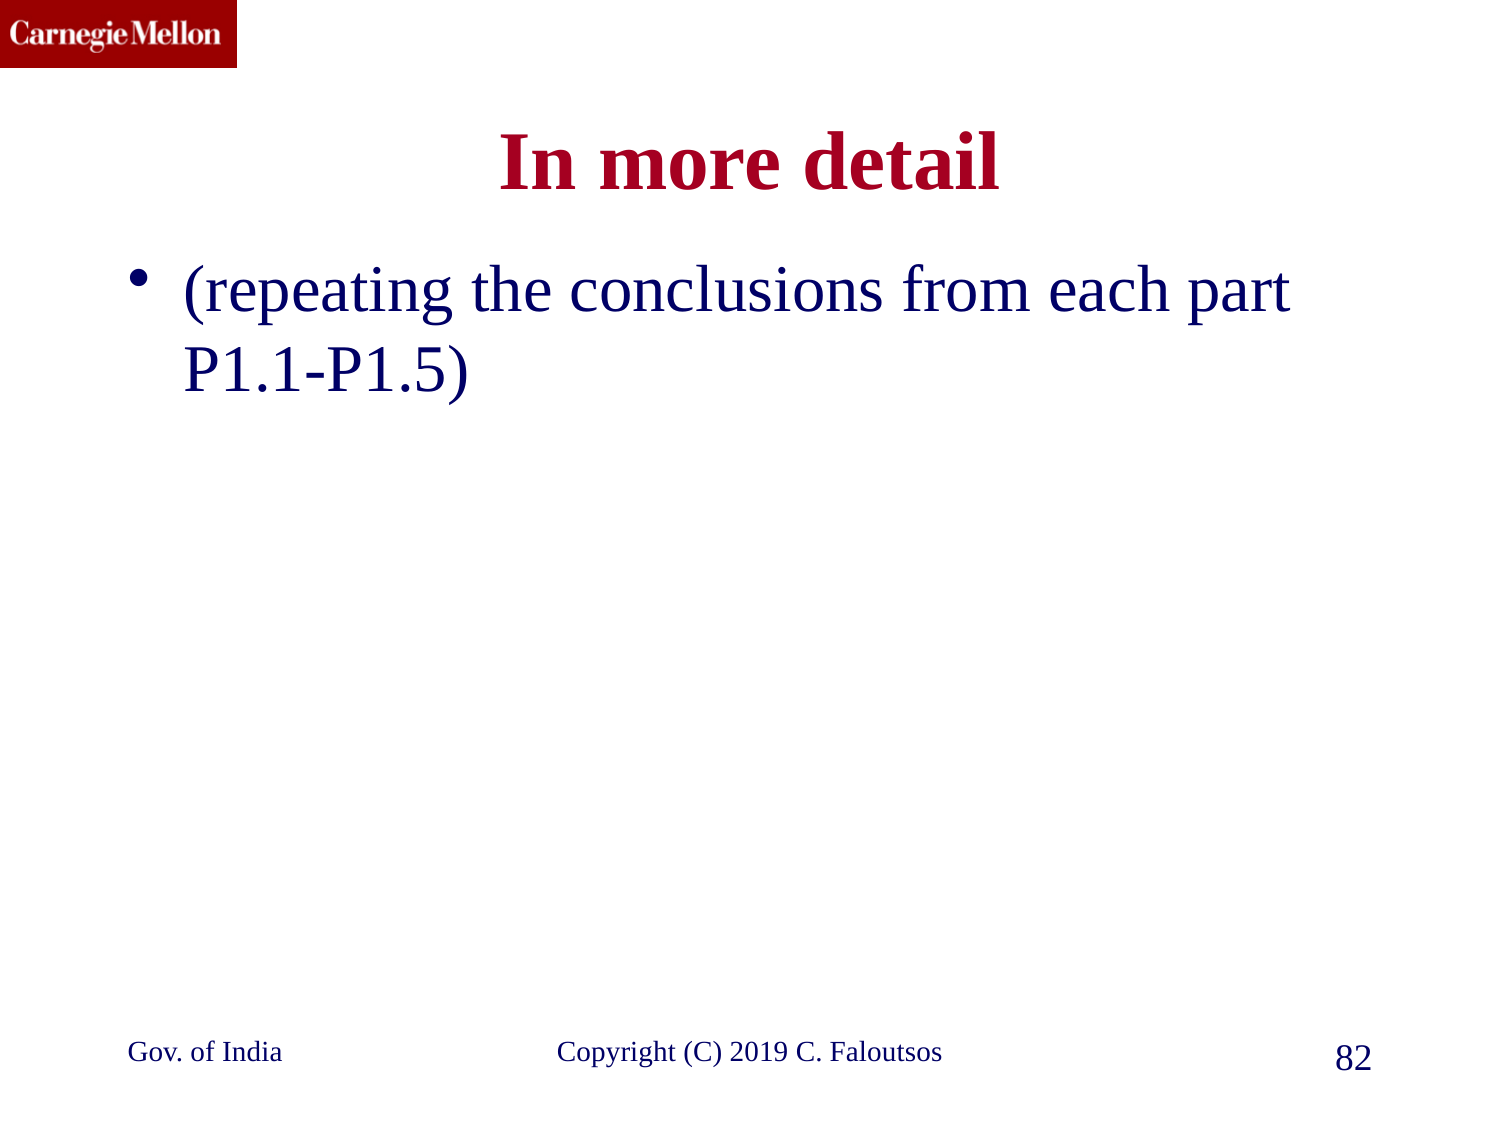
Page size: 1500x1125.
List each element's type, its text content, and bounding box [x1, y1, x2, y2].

slide_number Gov. of India [112, 1024, 426, 1101]
picture [0, 0, 237, 68]
footer Copyright (C) 2019 C. Faloutsos [512, 1024, 988, 1101]
list (repeating the conclusions from each part P1.1-P1.5) [112, 237, 1388, 1001]
slide_number 82 [1074, 1024, 1388, 1101]
title In more detail [112, 99, 1388, 213]
